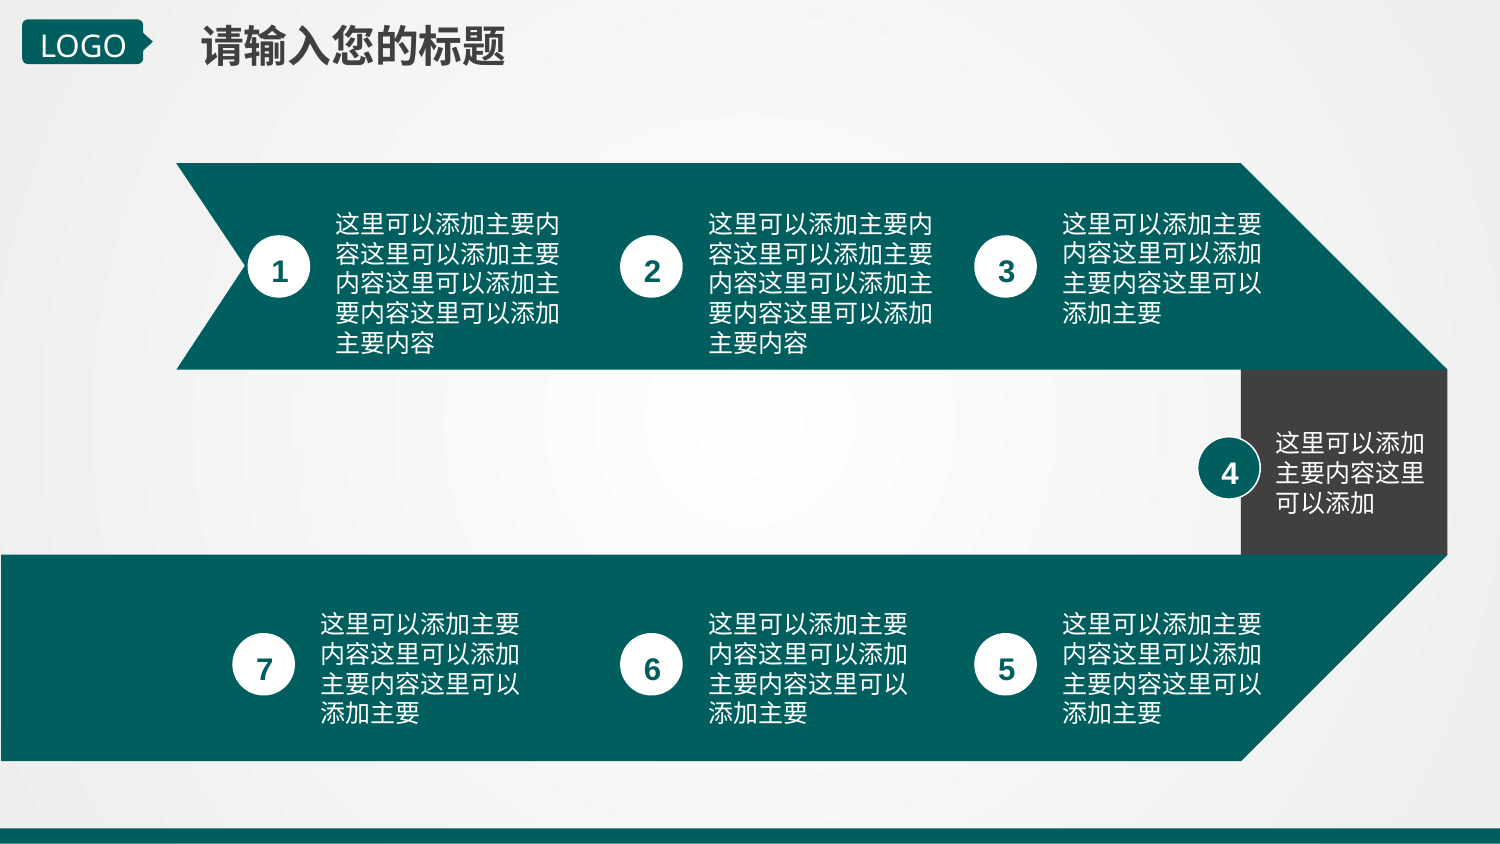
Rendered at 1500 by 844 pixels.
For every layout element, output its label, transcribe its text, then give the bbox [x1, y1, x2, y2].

text_box 这里可以添加主要内容这里可以添加主要内容这里可以添加主要内容这里可以添加主要内容 [320, 200, 596, 366]
text_box 这里可以添加主要内容这里可以添加主要内容这里可以添加主要内容这里可以添加主要内容 [693, 200, 969, 366]
text_box 3 [974, 235, 1037, 298]
text_box 7 [232, 633, 295, 696]
picture [0, 0, 1500, 828]
text_box [176, 163, 1448, 370]
text_box LOGO [25, 18, 143, 71]
text_box [1240, 370, 1448, 554]
text_box 这里可以添加主要内容这里可以添加主要内容这里可以添加主要 [305, 600, 549, 736]
text_box 这里可以添加主要内容这里可以添加 [1260, 420, 1447, 526]
text_box 1 [247, 235, 311, 298]
text_box 这里可以添加主要内容这里可以添加主要内容这里可以添加主要 [1047, 600, 1291, 736]
text_box 4 [1197, 436, 1260, 500]
text_box [1, 554, 1448, 762]
text_box 这里可以添加主要内容这里可以添加主要内容这里可以添加主要 [1047, 200, 1291, 336]
text_box 这里可以添加主要内容这里可以添加主要内容这里可以添加主要 [693, 600, 936, 736]
text_box [143, 24, 153, 59]
text_box 5 [974, 633, 1037, 696]
text_box 6 [620, 633, 683, 696]
text_box 请输入您的标题 [154, 11, 600, 79]
text_box 2 [620, 235, 683, 298]
